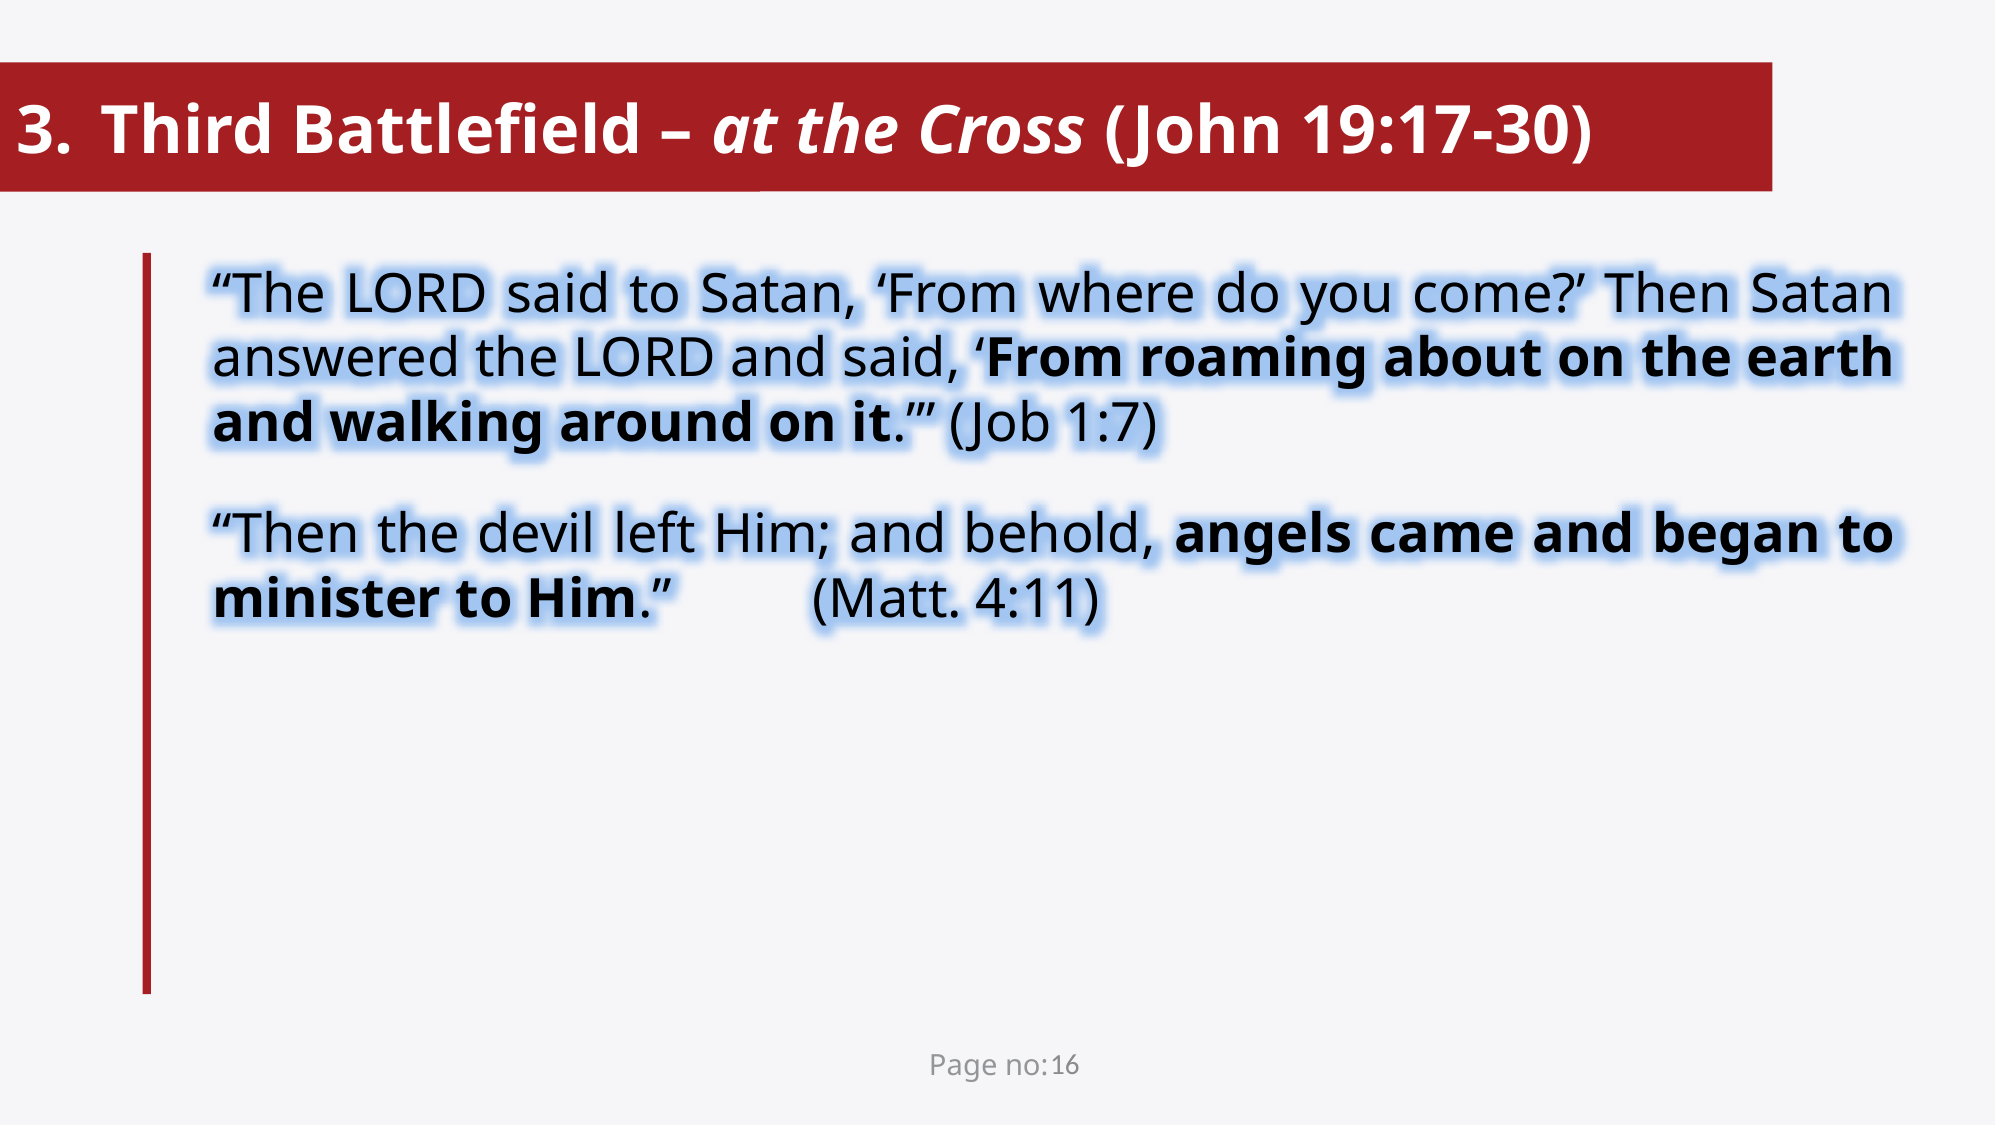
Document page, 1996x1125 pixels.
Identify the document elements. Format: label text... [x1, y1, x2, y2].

text_box “Then the devil left Him; and behold, angels came and began to minister to Him.” (Matt. 4:11) [198, 491, 1911, 636]
text_box [758, 166, 1775, 193]
text_box Third Battlefield – at the Cross (John 19:17-30) [20, 89, 1782, 166]
text_box [758, 60, 1775, 89]
text_box “The Lord said to Satan, ‘From where do you come?’ Then Satan answered the Lord and said, ‘From roaming about on the earth and walking around on it.’” (Job 1:7) [198, 250, 1911, 461]
